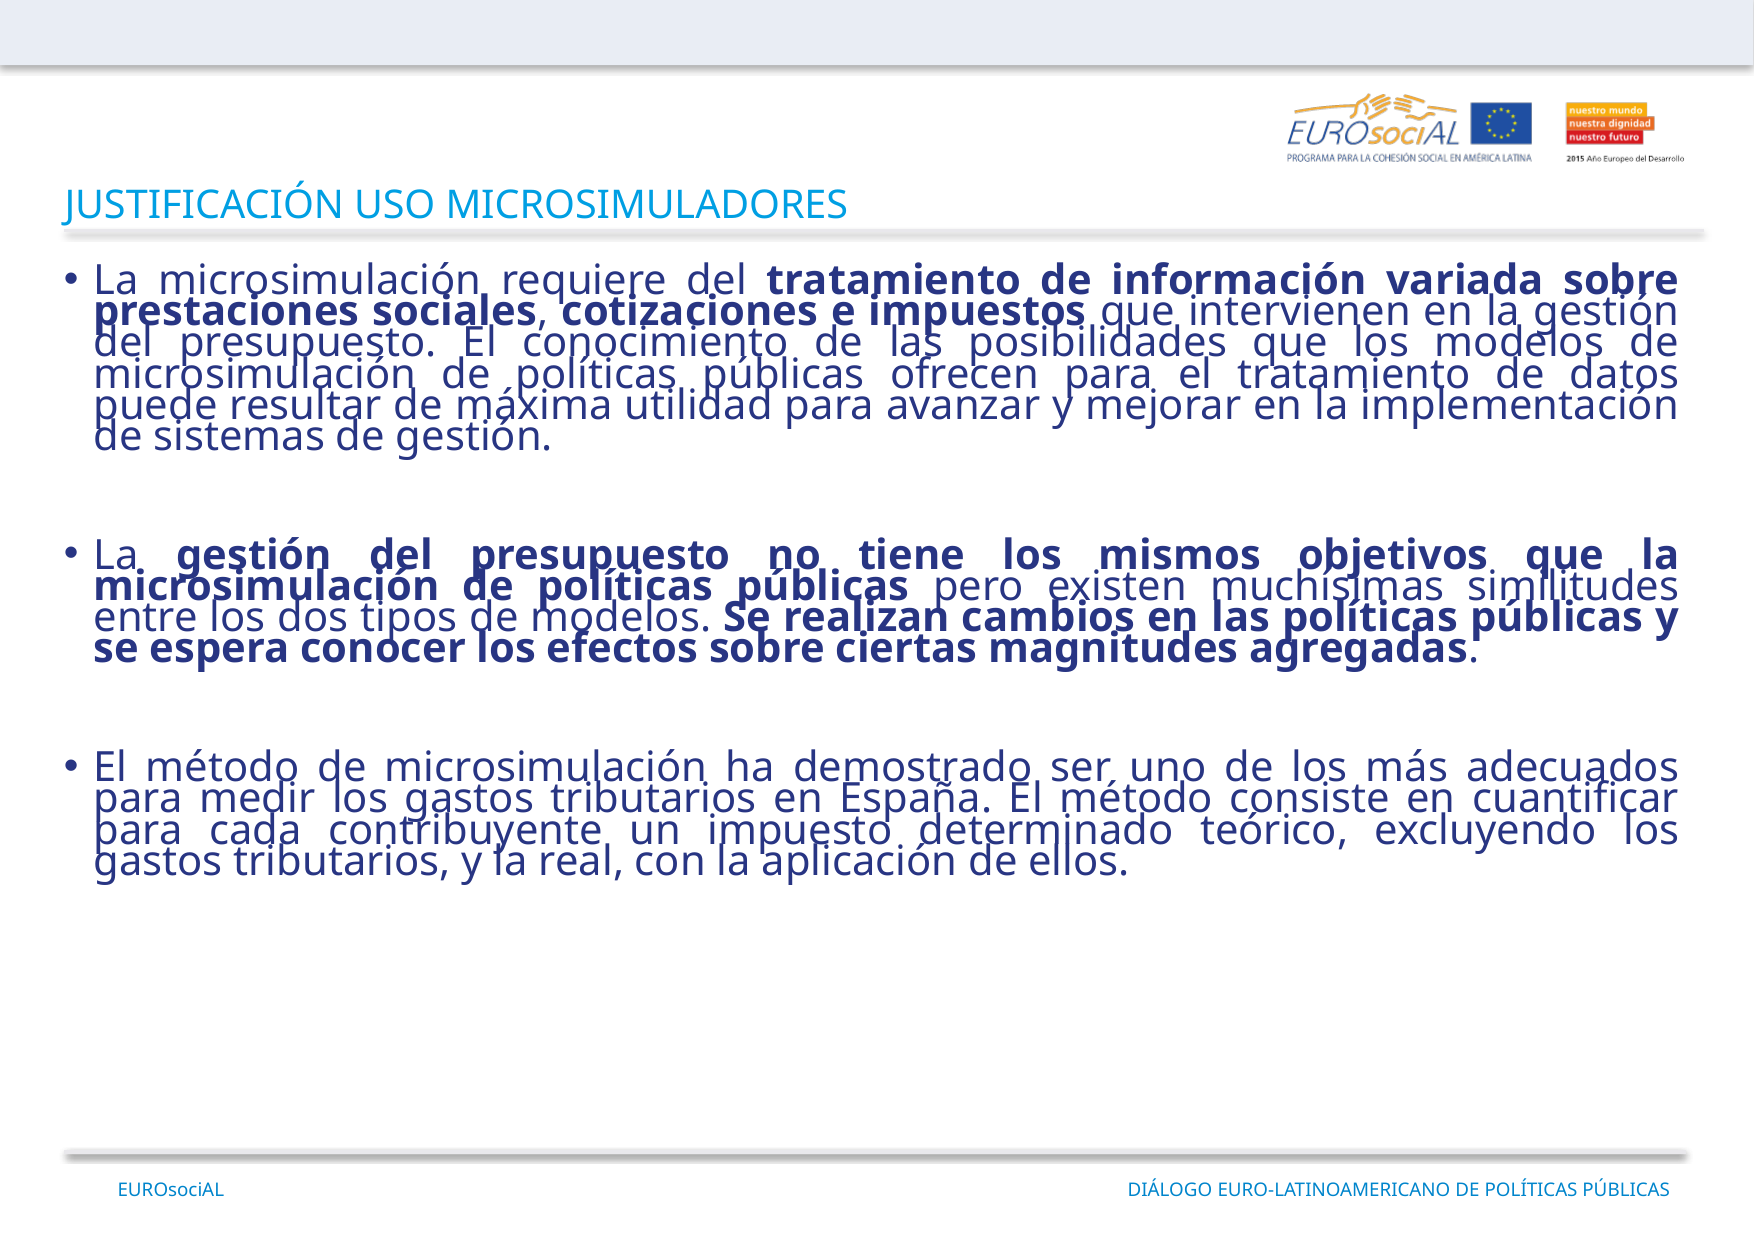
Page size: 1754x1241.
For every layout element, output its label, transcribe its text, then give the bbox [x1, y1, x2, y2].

picture [1278, 88, 1692, 171]
text_box La microsimulación requiere del tratamiento de información variada sobre prestaciones sociales, cotizaciones e impuestos que intervienen en la gestión del presupuesto. El conocimiento de las posibilidades que los modelos de microsimulación de políticas públicas ofrecen para el tratamiento de datos puede resultar de máxima utilidad para avanzar y mejorar en la implementación de sistemas de gestión. La gestión del presupuesto no tiene los mismos objetivos que la microsimulación de políticas públicas pero existen muchísimas similitudes entre los dos tipos de modelos. Se realizan cambios en las políticas públicas y se espera conocer los efectos sobre ciertas magnitudes agregadas. El método de microsimulación ha demostrado ser uno de los más adecuados para medir los gastos tributarios en España. El método consiste en cuantificar para cada contribuyente un impuesto determinado teórico, excluyendo los gastos tributarios, y la real, con la aplicación de ellos. [64, 252, 1680, 1140]
text_box JUSTIFICACIÓN USO MICROSIMULADORES [49, 171, 1704, 246]
